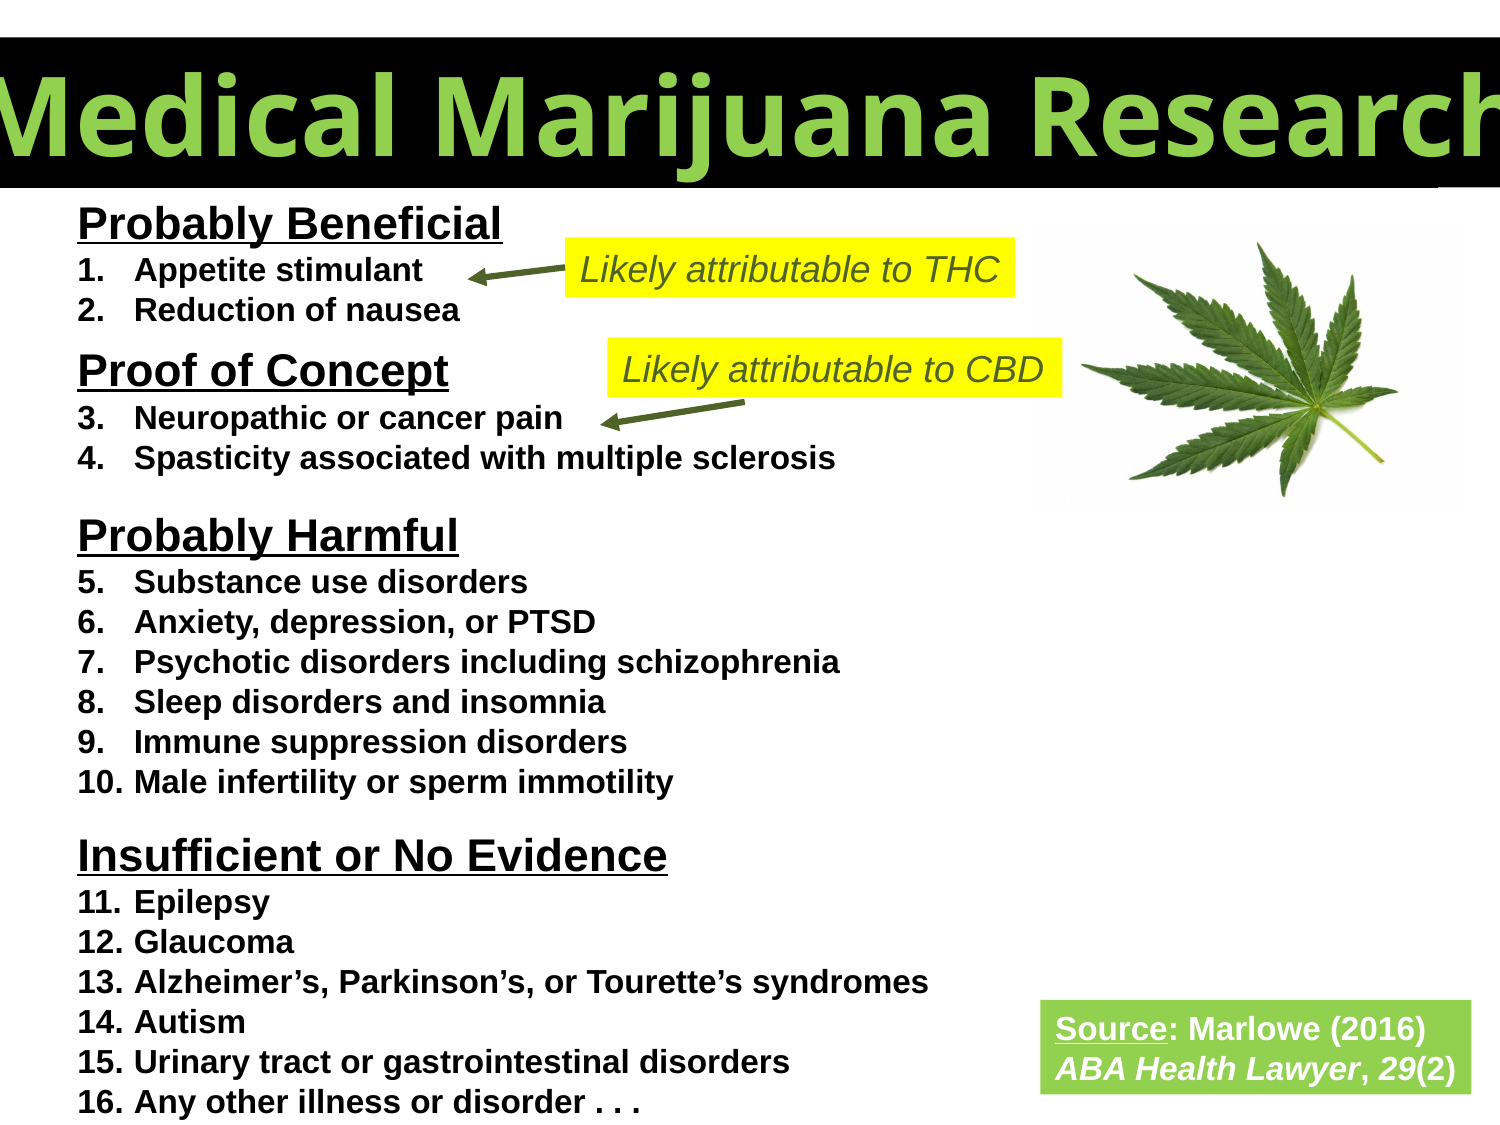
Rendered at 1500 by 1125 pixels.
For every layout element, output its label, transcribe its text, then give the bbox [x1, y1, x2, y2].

text_box Source: Marlowe (2016) ABA Health Lawyer, 29(2) [1040, 999, 1472, 1095]
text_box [599, 401, 745, 426]
picture [1032, 224, 1463, 511]
text_box Likely attributable to CBD [607, 337, 1025, 398]
text_box Medical Marijuana Research [0, 37, 1500, 188]
text_box Probably Beneficial Appetite stimulant Reduction of nausea Proof of Concept Neuropathic or cancer pain Spasticity associated with multiple sclerosis Probably Harmful Substance use disorders Anxiety, depression, or PTSD Psychotic disorders including schizophrenia Sleep disorders and insomnia Immune suppression disorders Male infertility or sperm immotility Insufficient or No Evidence Epilepsy Glaucoma Alzheimer’s, Parkinson’s, or Tourette’s syndromes Autism Urinary tract or gastrointestinal disorders Any other illness or disorder . . . [62, 162, 1000, 963]
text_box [467, 267, 563, 280]
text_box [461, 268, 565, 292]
text_box Likely attributable to THC [565, 237, 1015, 298]
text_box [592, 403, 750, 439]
